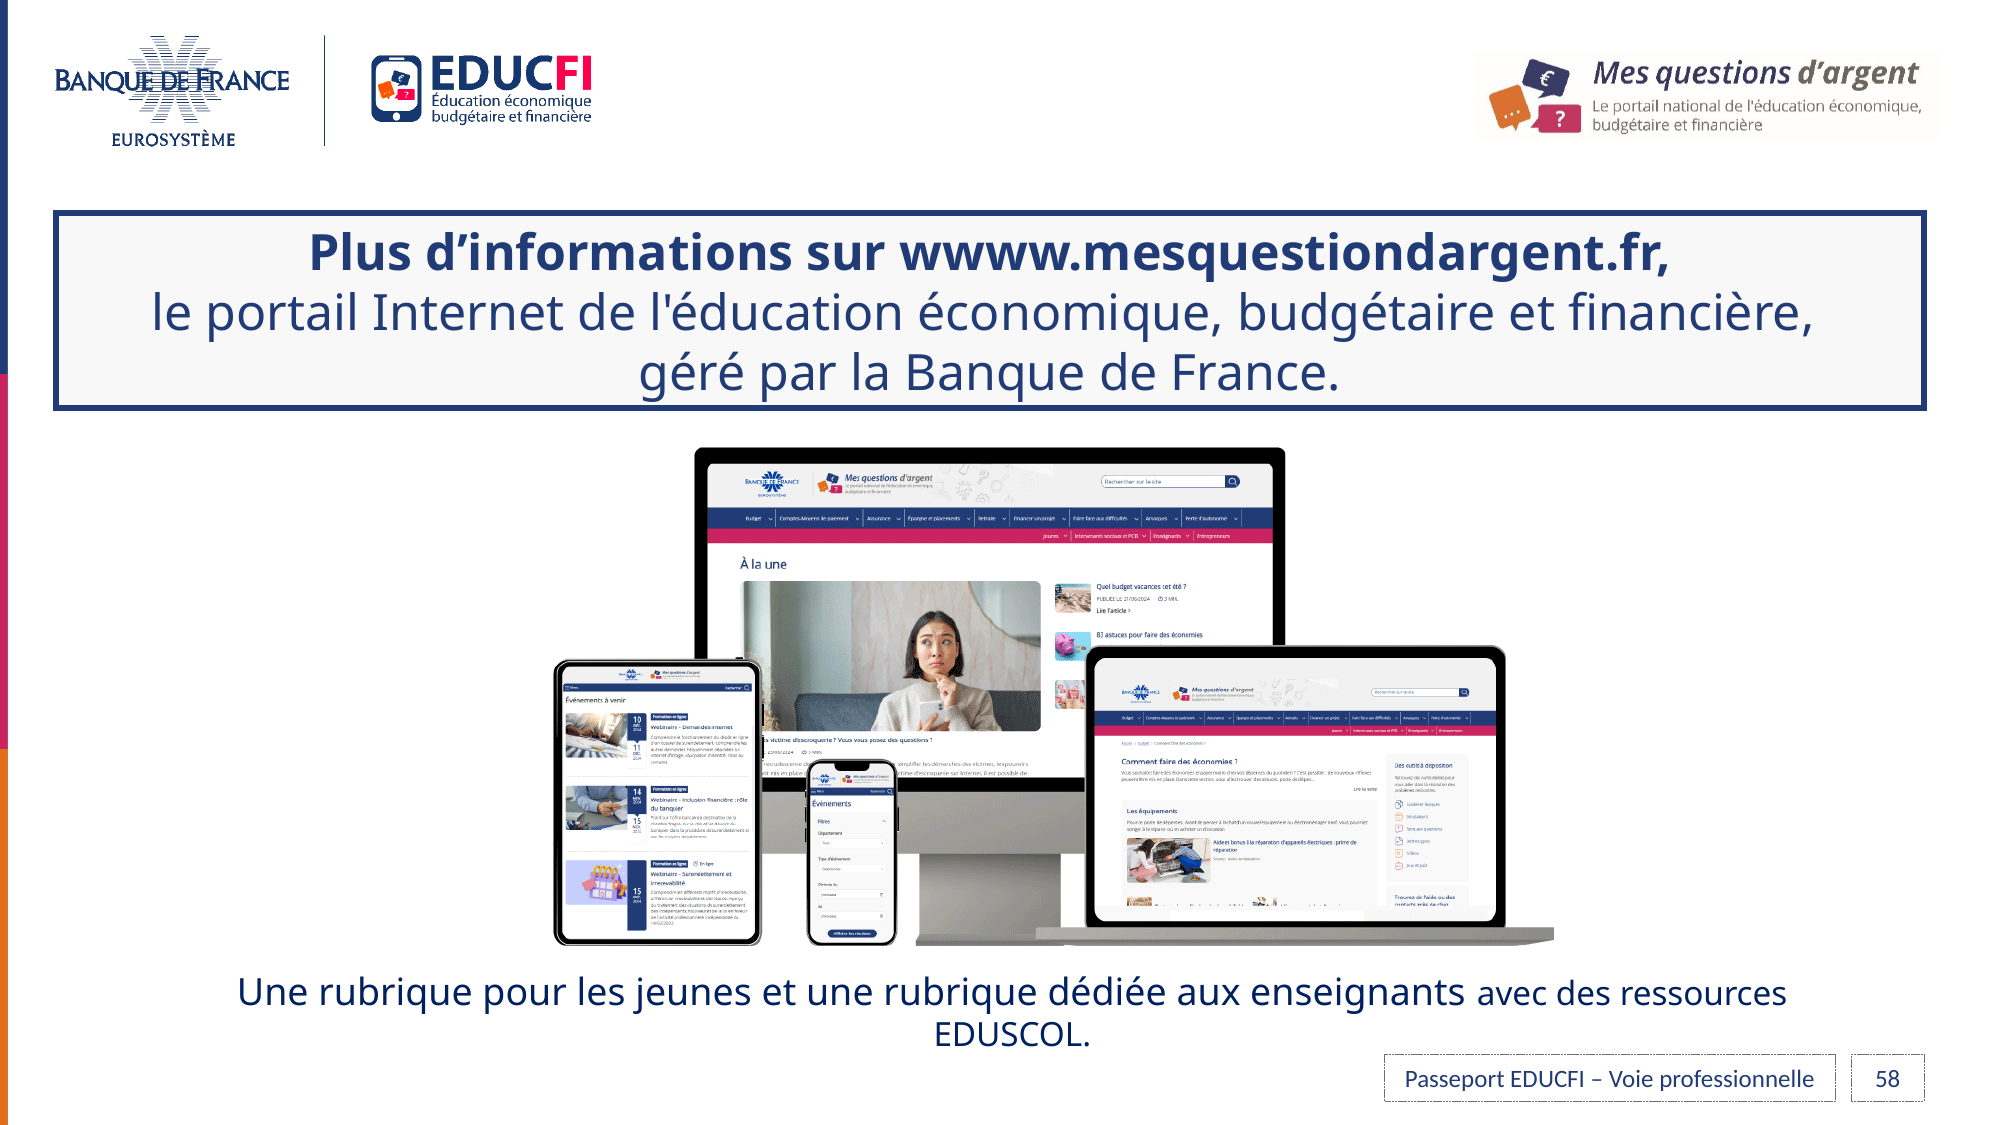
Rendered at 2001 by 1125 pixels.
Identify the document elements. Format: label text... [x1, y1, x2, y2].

picture [41, 20, 604, 158]
text_box Plus d’informations sur wwww.mesquestiondargent.fr, le portail Internet de l'éducation économique, budgétaire et financière, géré par la Banque de France. [55, 212, 1924, 408]
picture [553, 447, 1554, 946]
footer Passeport EDUCFI – Voie professionnelle [1384, 1054, 1836, 1102]
picture [0, 0, 8, 201]
text_box Une rubrique pour les jeunes et une rubrique dédiée aux enseignants avec des ressources EDUSCOL. [173, 960, 1852, 1061]
picture [1474, 52, 1942, 142]
slide_number 58 [1851, 1054, 1925, 1102]
text_box [0, 201, 2000, 425]
picture [0, 425, 8, 1125]
